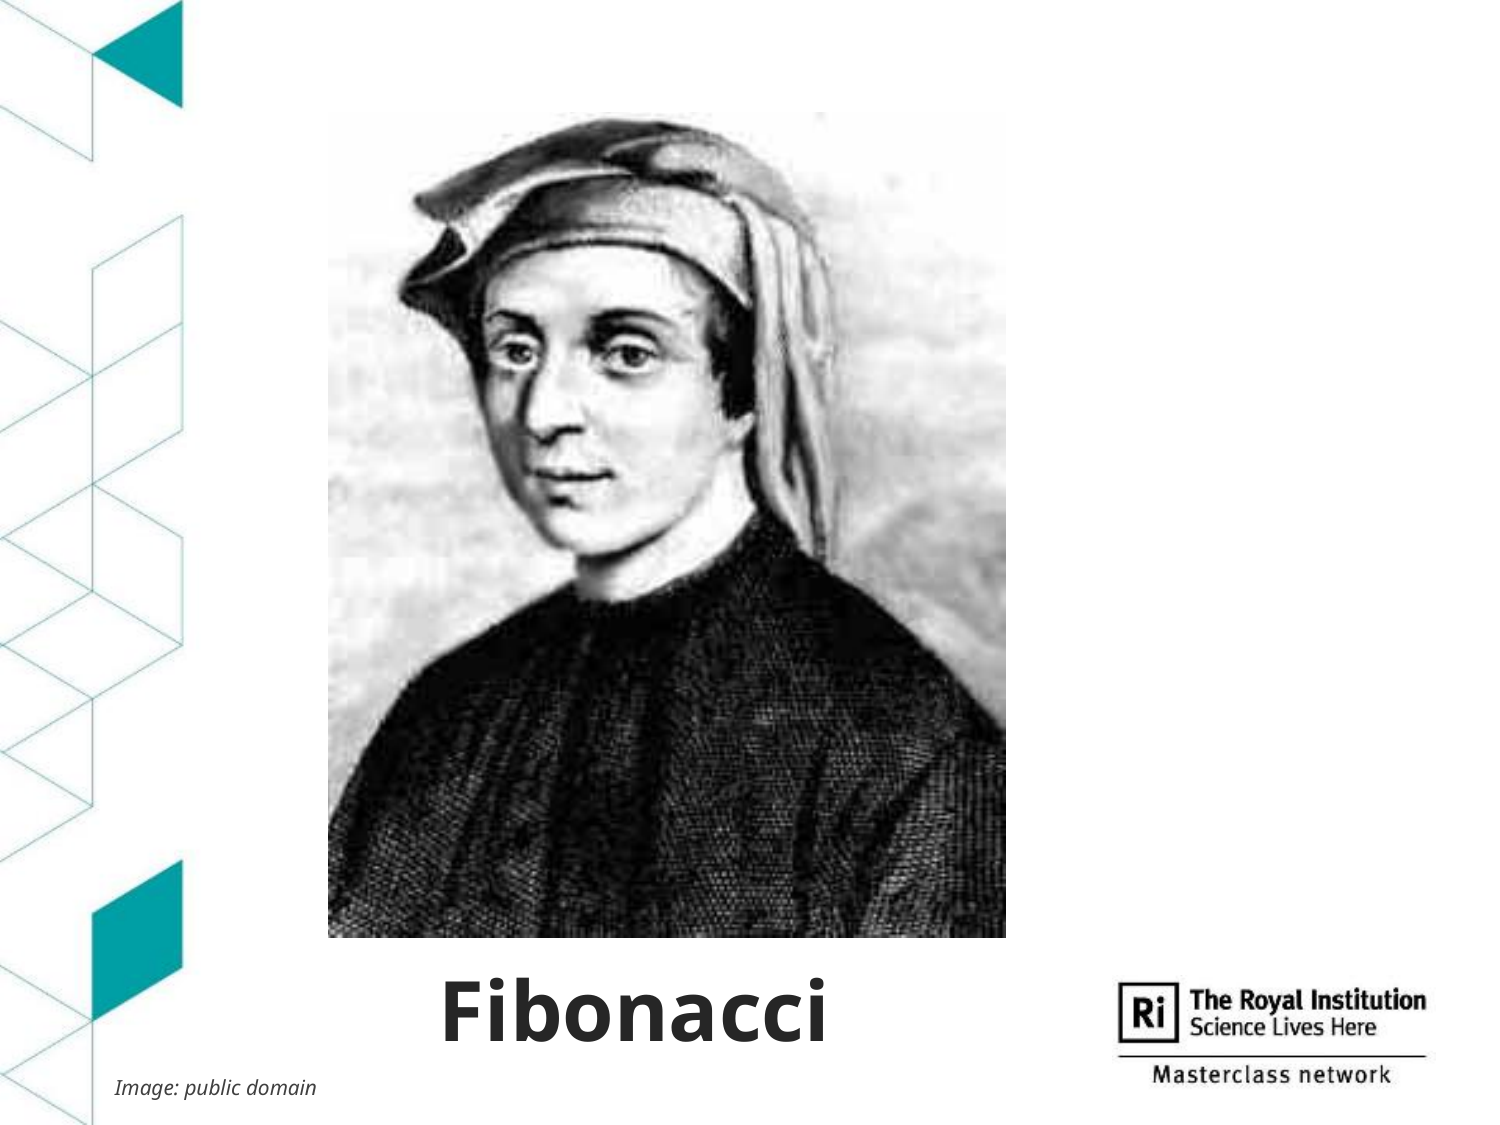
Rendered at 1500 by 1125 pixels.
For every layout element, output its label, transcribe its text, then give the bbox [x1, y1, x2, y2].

text_box Fibonacci [431, 950, 896, 1066]
picture [0, 0, 215, 1125]
picture [327, 112, 1007, 938]
text_box Image: public domain [107, 1067, 1153, 1107]
picture [1112, 975, 1436, 1102]
